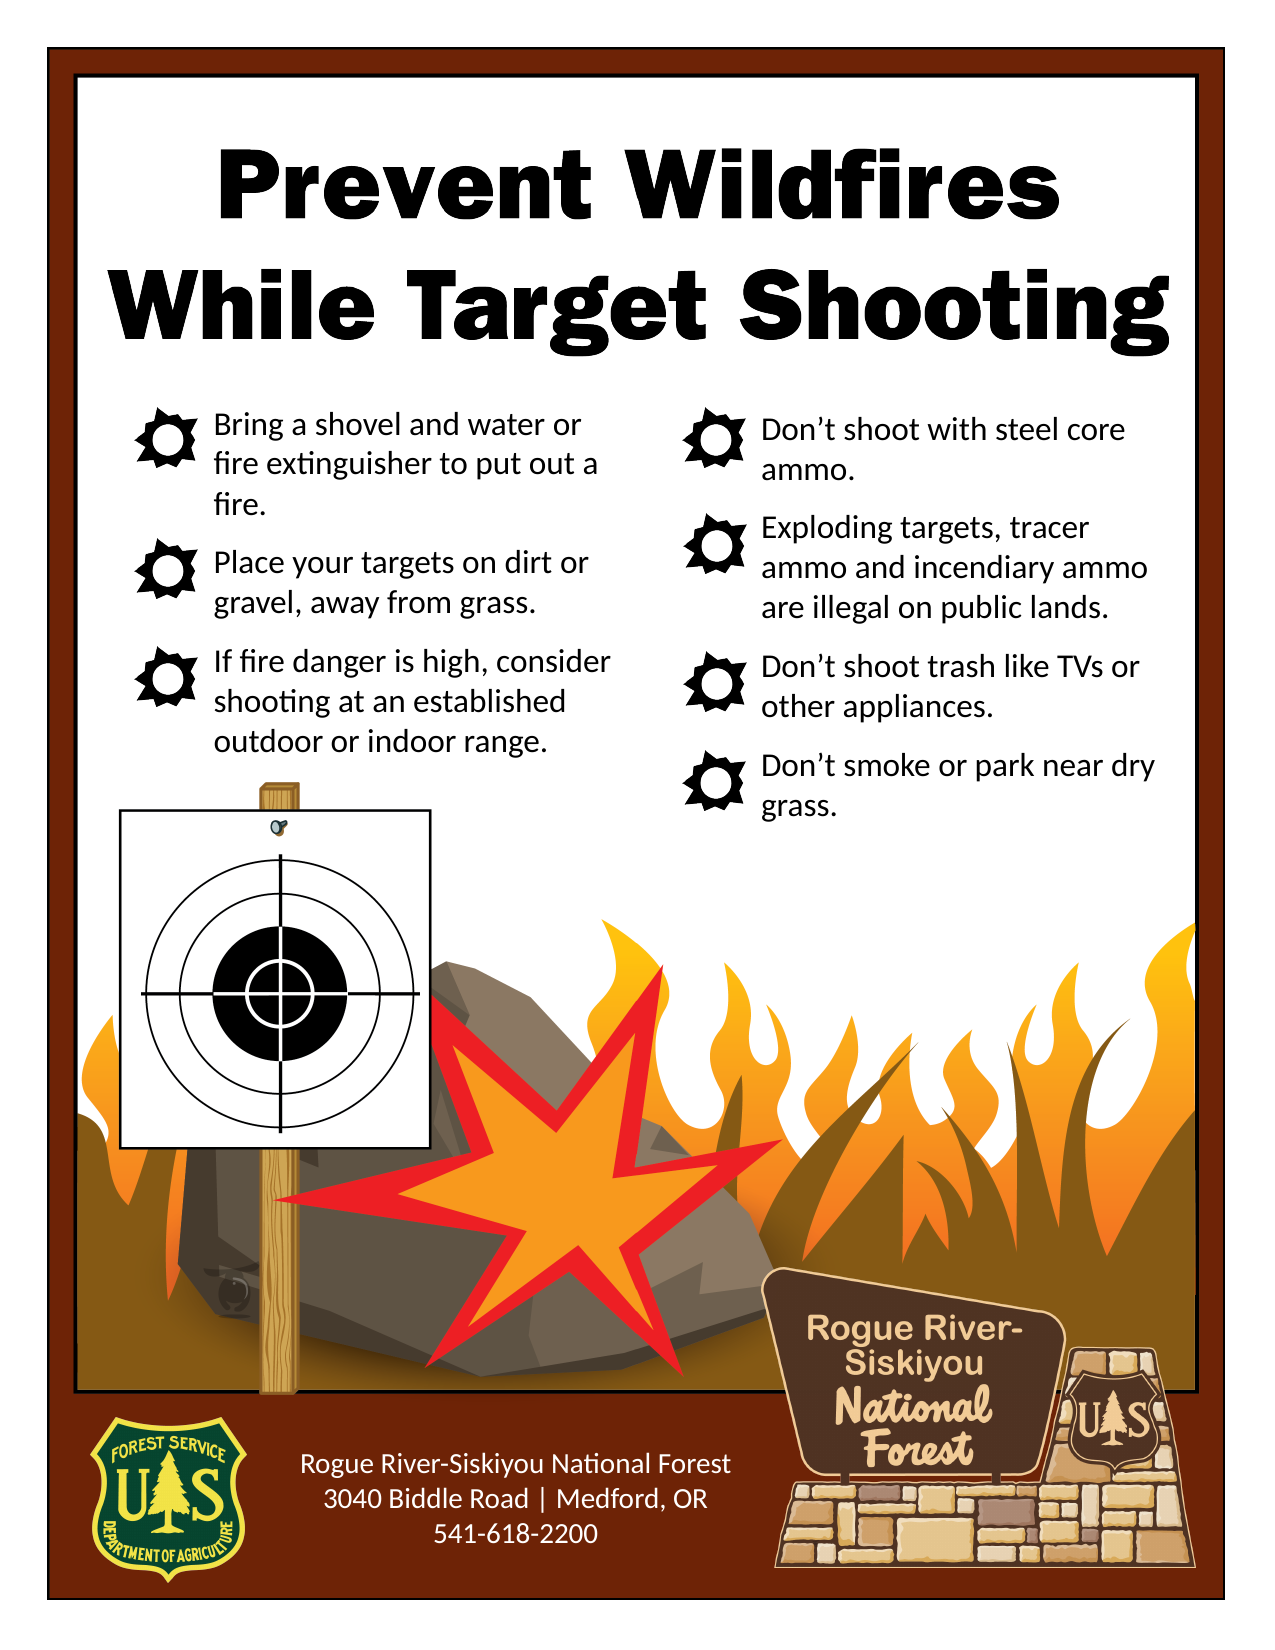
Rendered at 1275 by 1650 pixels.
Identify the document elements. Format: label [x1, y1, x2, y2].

picture [47, 47, 1226, 1601]
